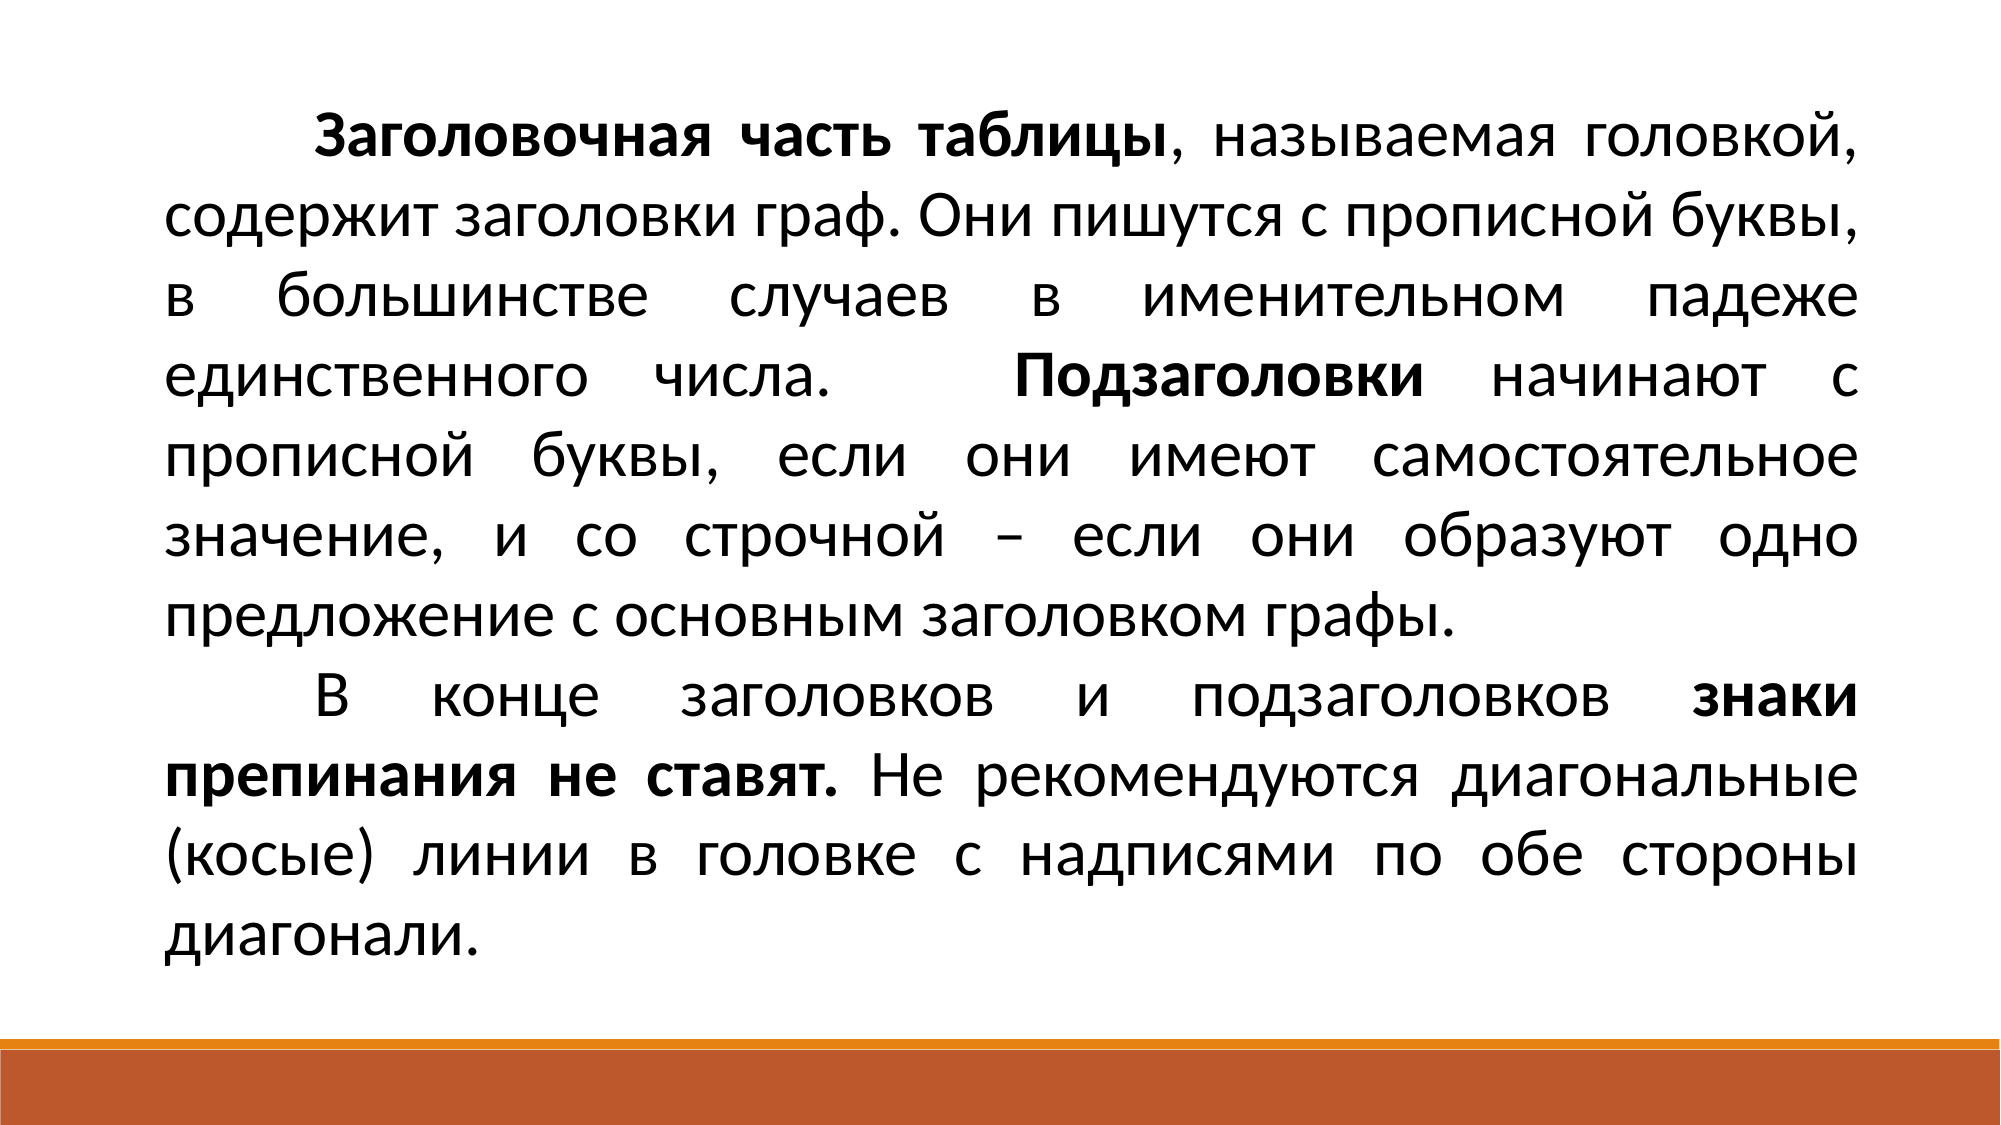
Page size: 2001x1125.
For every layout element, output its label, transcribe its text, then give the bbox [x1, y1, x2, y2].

text_box Заголовочная часть таблицы, называемая головкой, содержит заголовки граф. Они пишутся с прописной буквы, в большинстве случаев в именительном падеже единственного числа. Подзаголовки начинают с прописной буквы, если они имеют самостоятельное значение, и со строчной – если они образуют одно предложение с основным заголовком графы. В конце заголовков и подзаголовков знаки препинания не ставят. Не рекомендуются диагональные (косые) линии в головке с надписями по обе стороны диагонали. [149, 82, 1875, 977]
